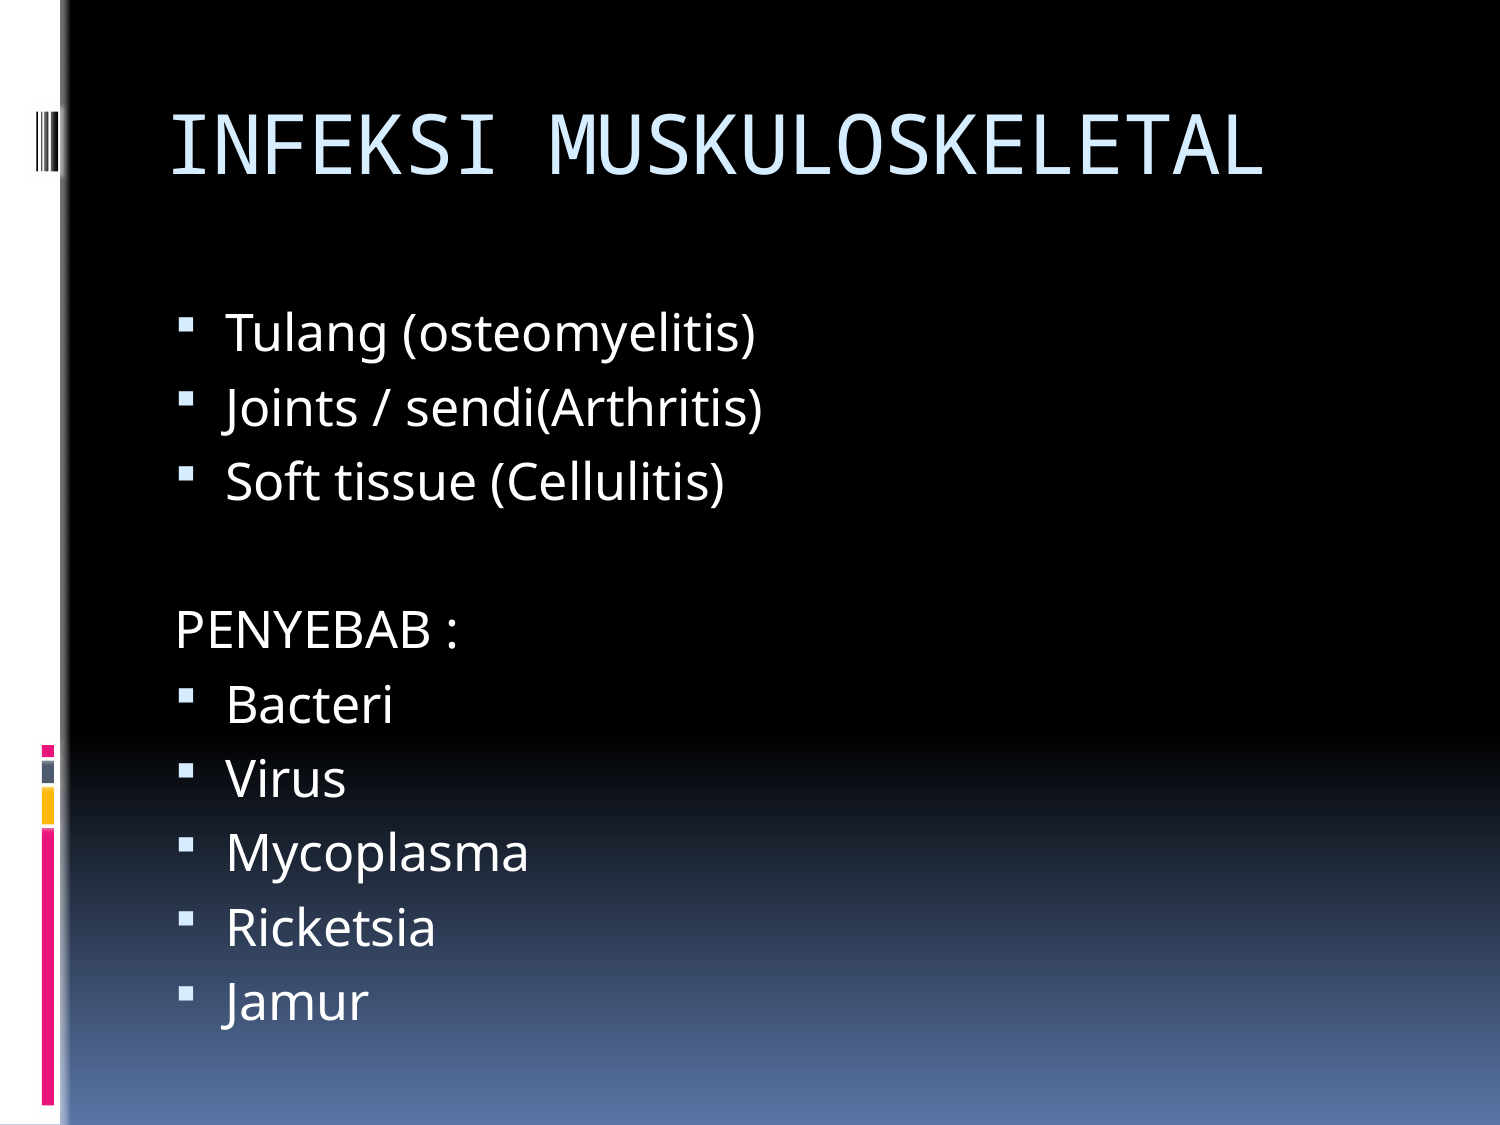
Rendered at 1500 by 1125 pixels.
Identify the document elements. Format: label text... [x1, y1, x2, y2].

title INFEKSI MUSKULOSKELETAL [150, 83, 1425, 234]
list Tulang (osteomyelitis) Joints / sendi(Arthritis) Soft tissue (Cellulitis) PENYEBAB : Bacteri Virus Mycoplasma Ricketsia Jamur [150, 292, 1425, 1043]
